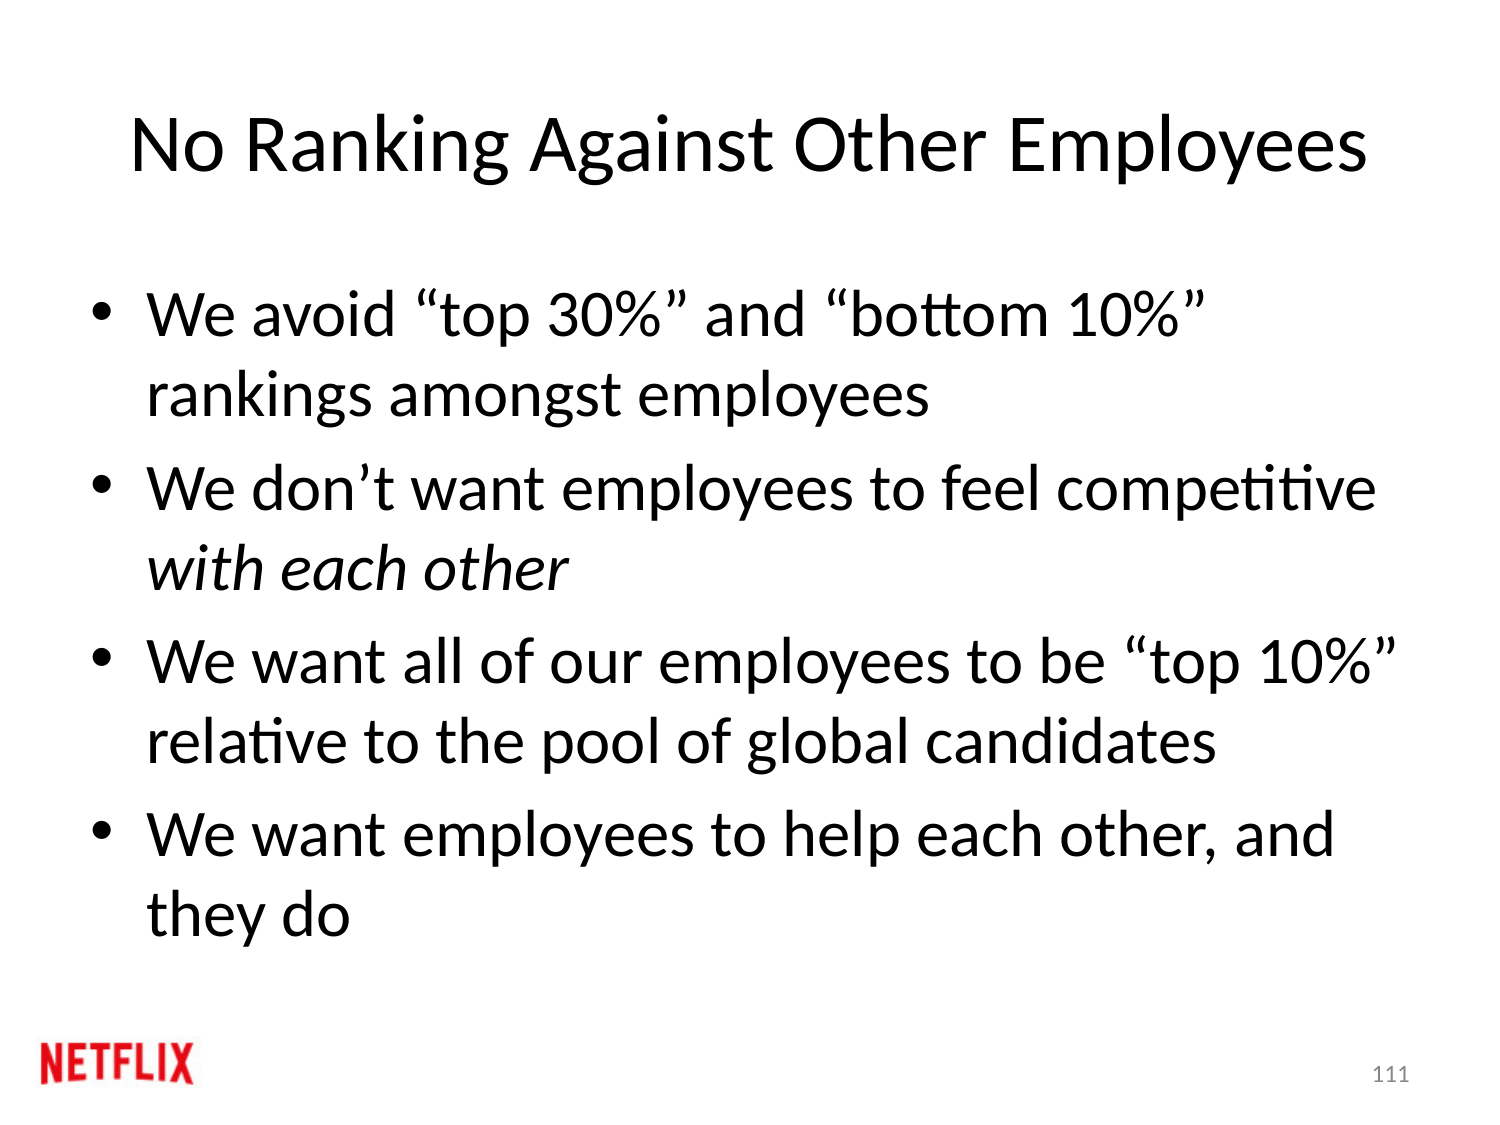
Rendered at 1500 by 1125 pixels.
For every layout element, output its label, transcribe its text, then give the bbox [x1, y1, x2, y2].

list We avoid “top 30%” and “bottom 10%” rankings amongst employees We don’t want employees to feel competitive with each other We want all of our employees to be “top 10%” relative to the pool of global candidates We want employees to help each other, and they do [75, 262, 1425, 1005]
picture [24, 1024, 211, 1104]
slide_number ‹#› [1074, 1042, 1425, 1103]
title No Ranking Against Other Employees [75, 45, 1425, 233]
